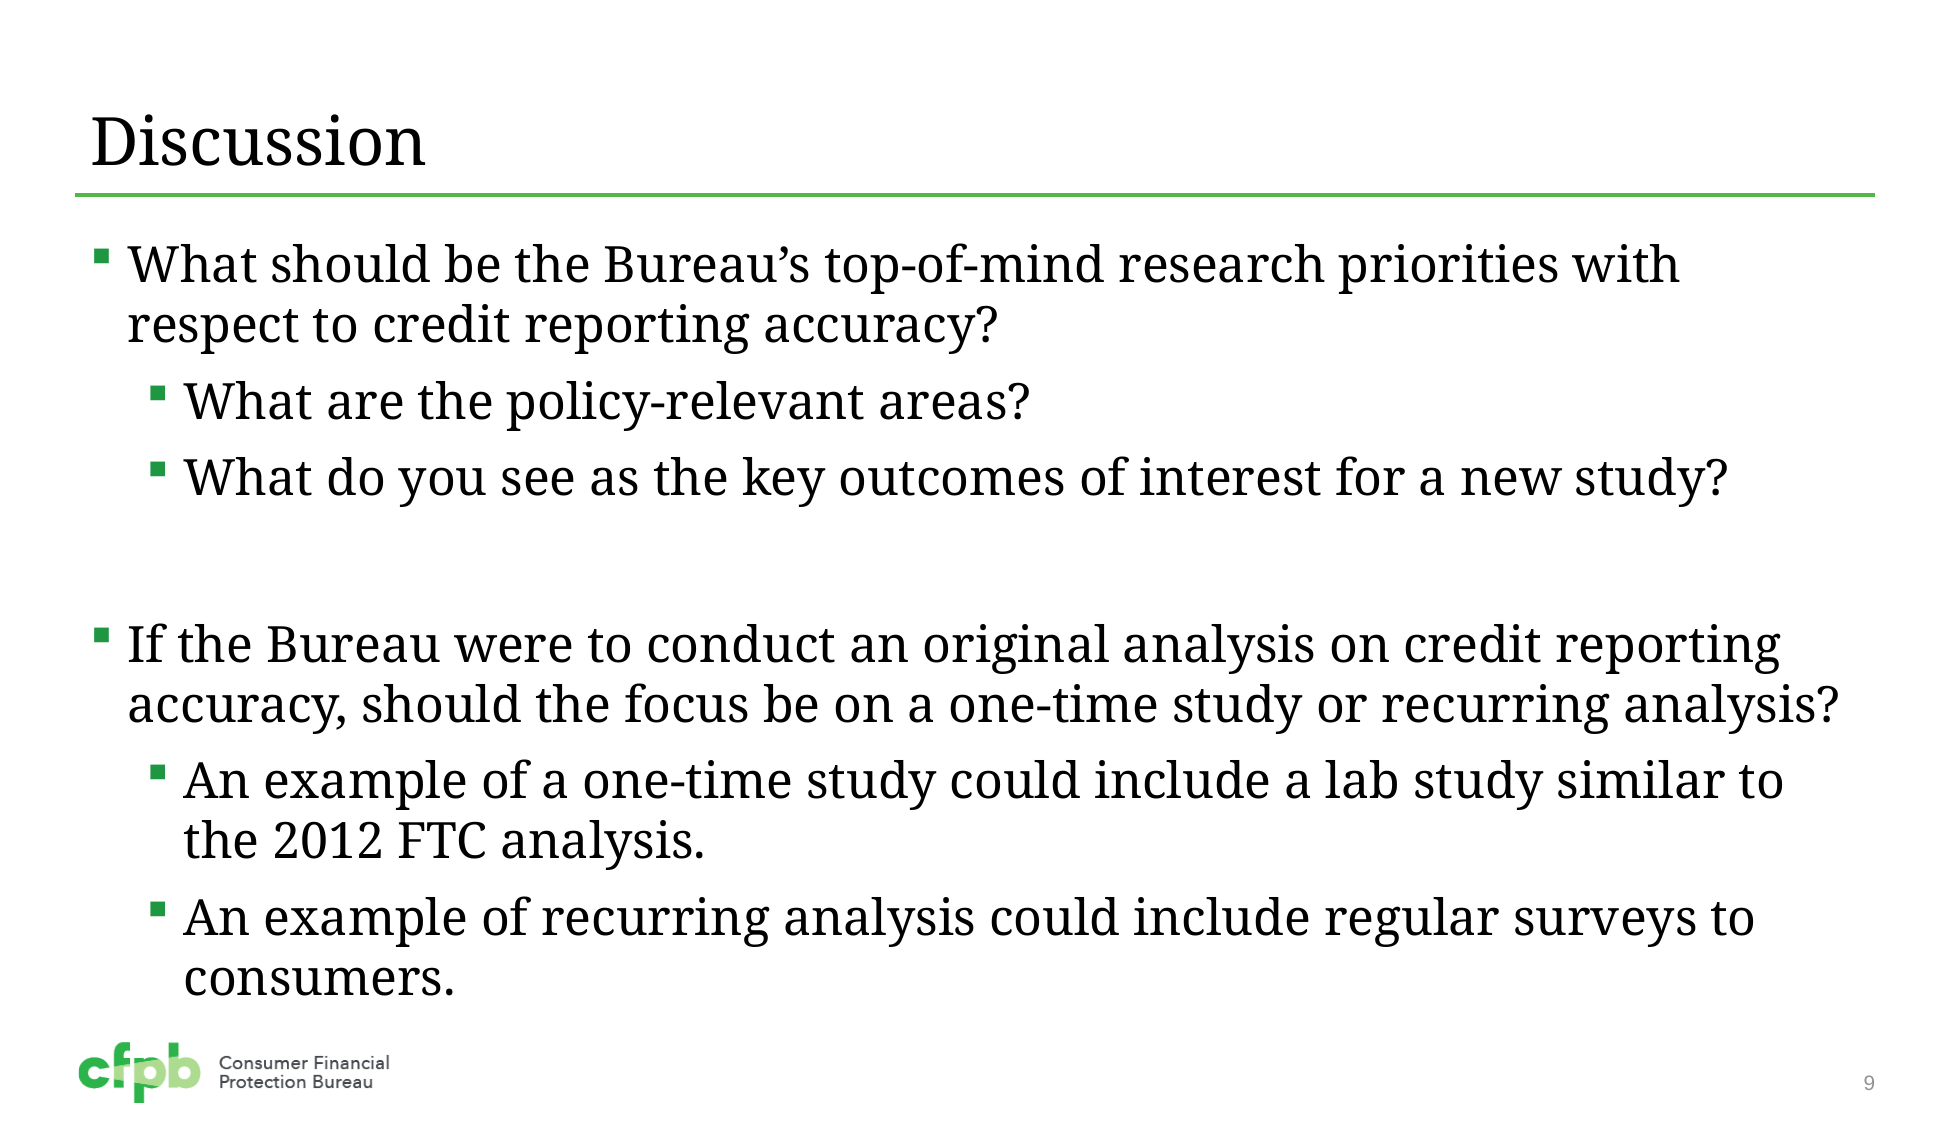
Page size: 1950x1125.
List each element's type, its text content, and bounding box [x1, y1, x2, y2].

picture [78, 1040, 394, 1103]
title Discussion [75, 45, 1875, 195]
list What should be the Bureau’s top-of-mind research priorities with respect to credit reporting accuracy? What are the policy-relevant areas? What do you see as the key outcomes of interest for a new study? If the Bureau were to conduct an original analysis on credit reporting accuracy, should the focus be on a one-time study or recurring analysis? An example of a one-time study could include a lab study similar to the 2012 FTC analysis. An example of recurring analysis could include regular surveys to consumers. [75, 224, 1875, 1020]
slide_number 9 [1680, 1050, 1875, 1095]
